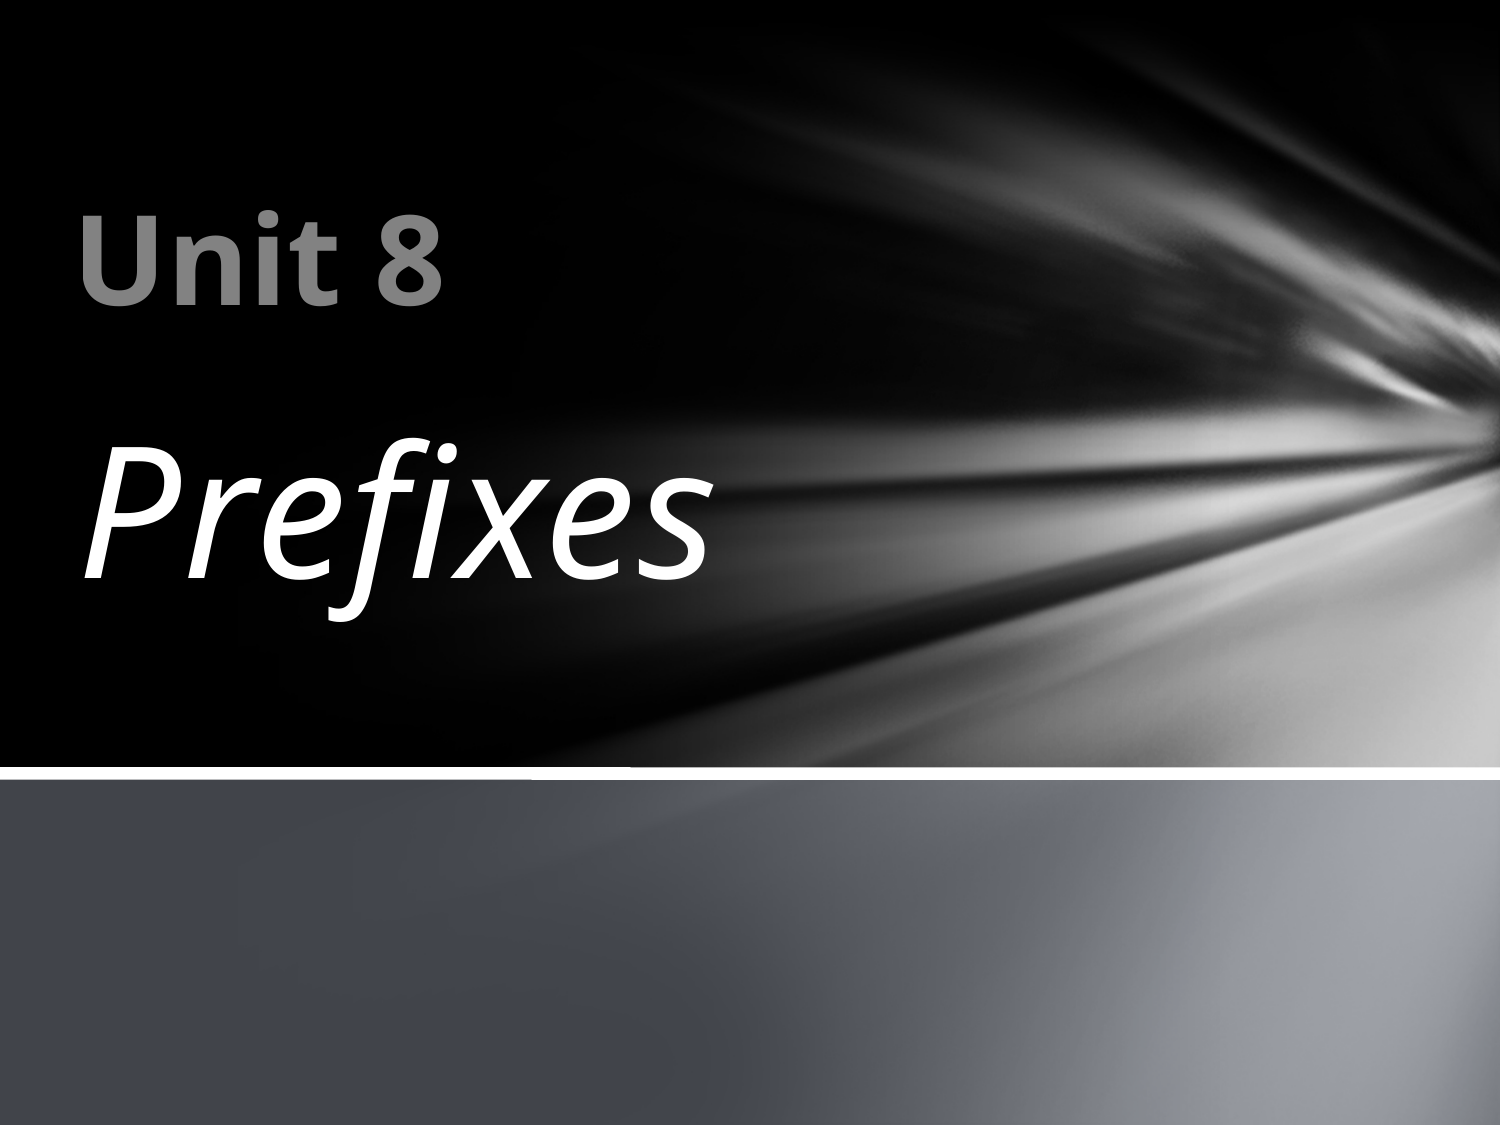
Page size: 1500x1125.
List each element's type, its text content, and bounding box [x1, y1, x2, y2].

subtitle Prefixes [62, 387, 808, 700]
title Unit 8 [57, 75, 1318, 338]
